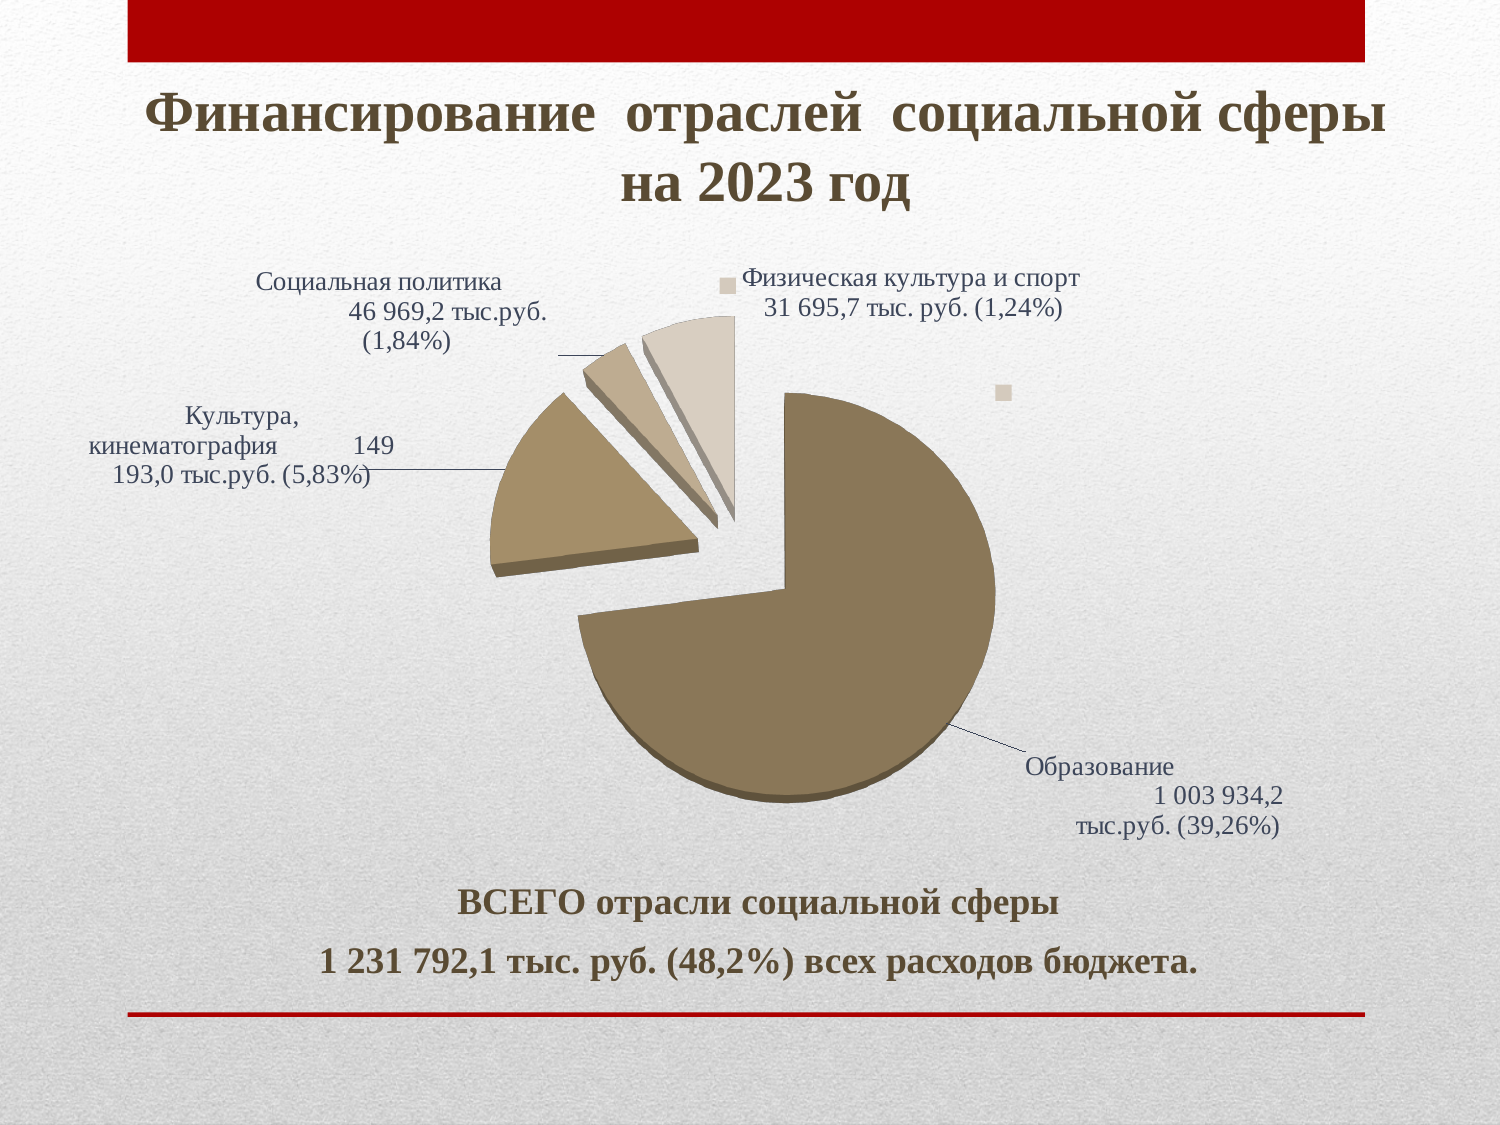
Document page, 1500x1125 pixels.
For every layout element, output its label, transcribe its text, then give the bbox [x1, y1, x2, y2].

text_box ВСЕГО отрасли социальной сферы 1 231 792,1 тыс. руб. (48,2%) всех расходов бюджета. [76, 869, 1443, 1012]
chart [87, 219, 1389, 871]
list Финансирование отраслей социальной сферы на 2023 год [112, 54, 1412, 232]
